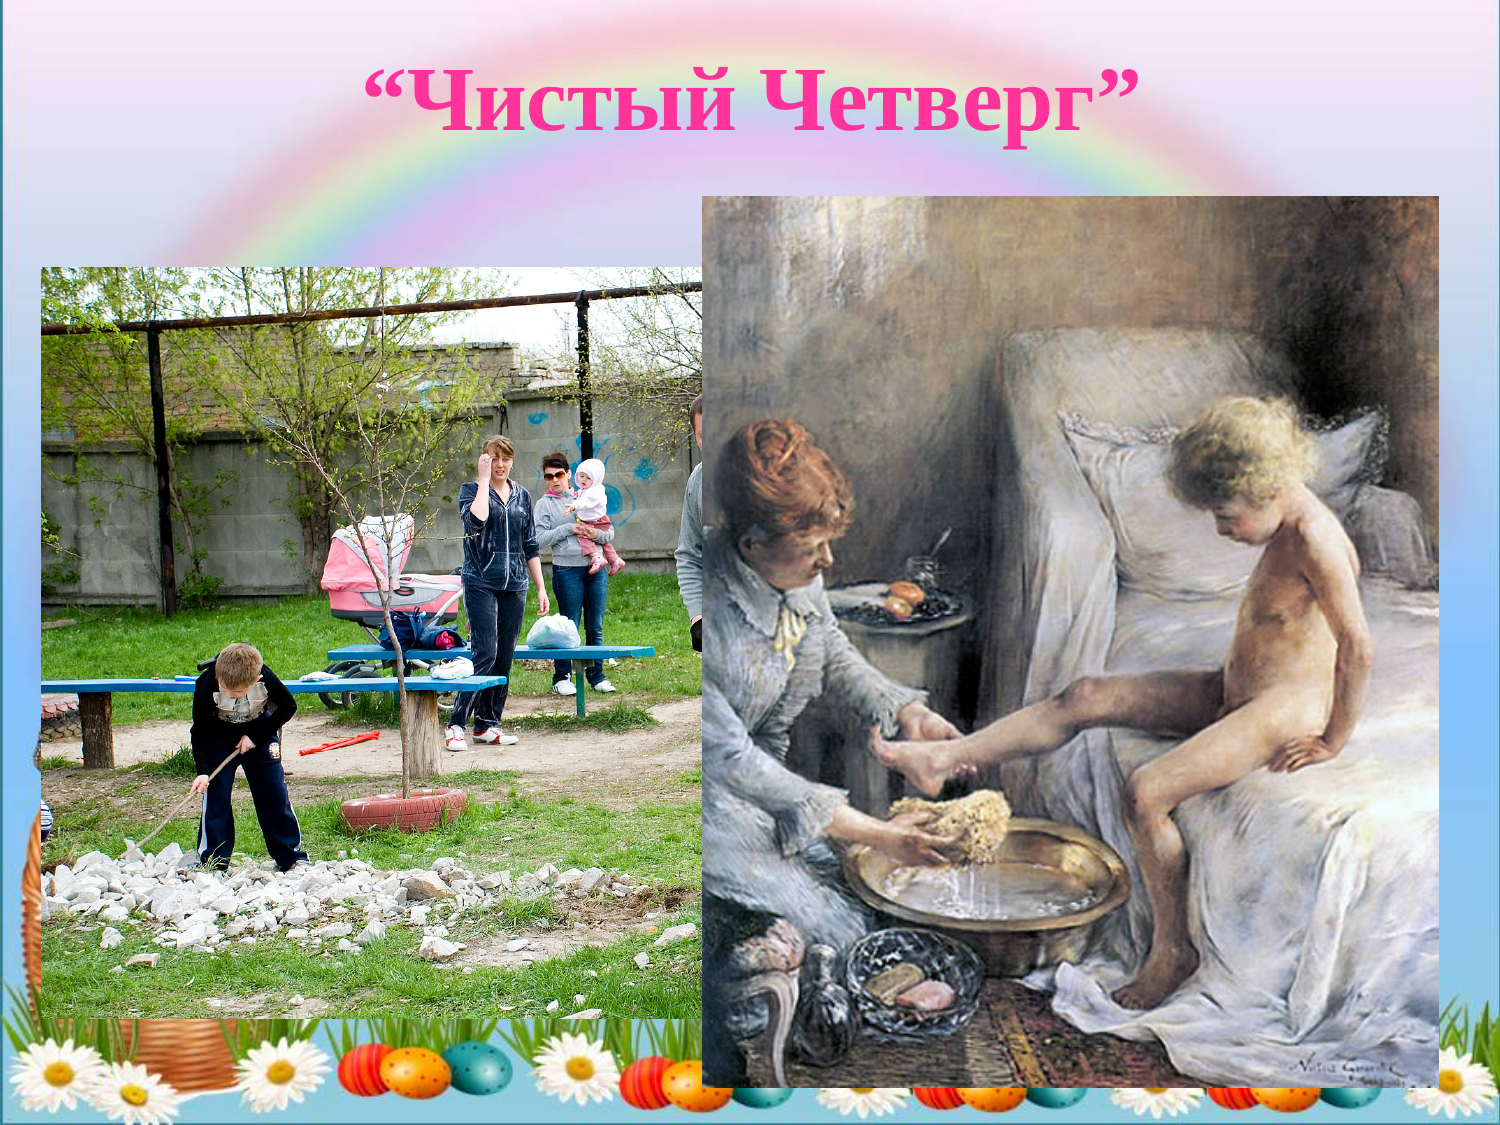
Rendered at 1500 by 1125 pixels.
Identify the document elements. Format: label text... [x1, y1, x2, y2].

picture [0, 0, 1500, 1125]
title “Чистый Четверг” [76, 0, 1427, 188]
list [41, 266, 697, 1020]
